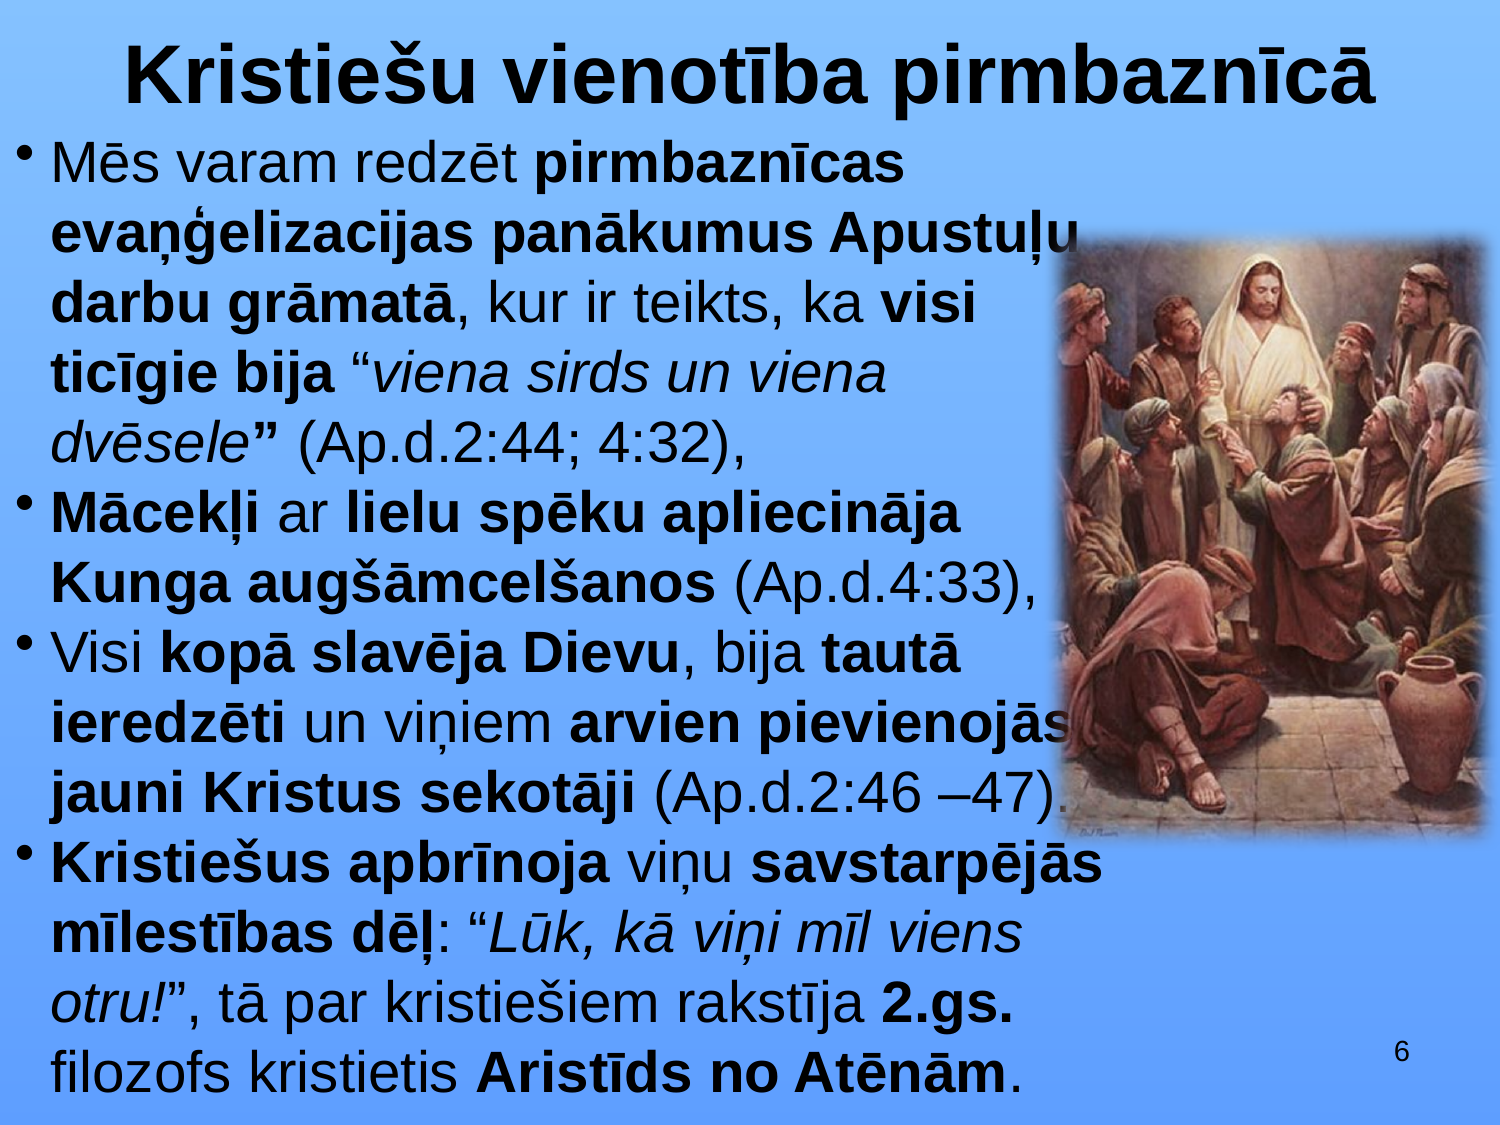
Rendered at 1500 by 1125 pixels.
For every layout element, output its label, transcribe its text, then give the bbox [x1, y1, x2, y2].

picture [1042, 222, 1500, 852]
text_box Mēs varam redzēt pirmbaznīcas evaņģelizacijas panākumus Apustuļu darbu grāmatā, kur ir teikts, ka visi ticīgie bija “viena sirds un viena dvēsele” (Ap.d.2:44; 4:32), Mācekļi ar lielu spēku apliecināja Kunga augšāmcelšanos (Ap.d.4:33), Visi kopā slavēja Dievu, bija tautā ieredzēti un viņiem arvien pievienojās jauni Kristus sekotāji (Ap.d.2:46 –47). Kristiešus apbrīnoja viņu savstarpējās mīlestības dēļ: “Lūk, kā viņi mīl viens otru!”, tā par kristiešiem rakstīja 2.gs. filozofs kristietis Aristīds no Atēnām. [0, 117, 1149, 1112]
slide_number 6 [1074, 1024, 1426, 1103]
title Kristiešu vienotība pirmbaznīcā [0, 0, 1500, 140]
